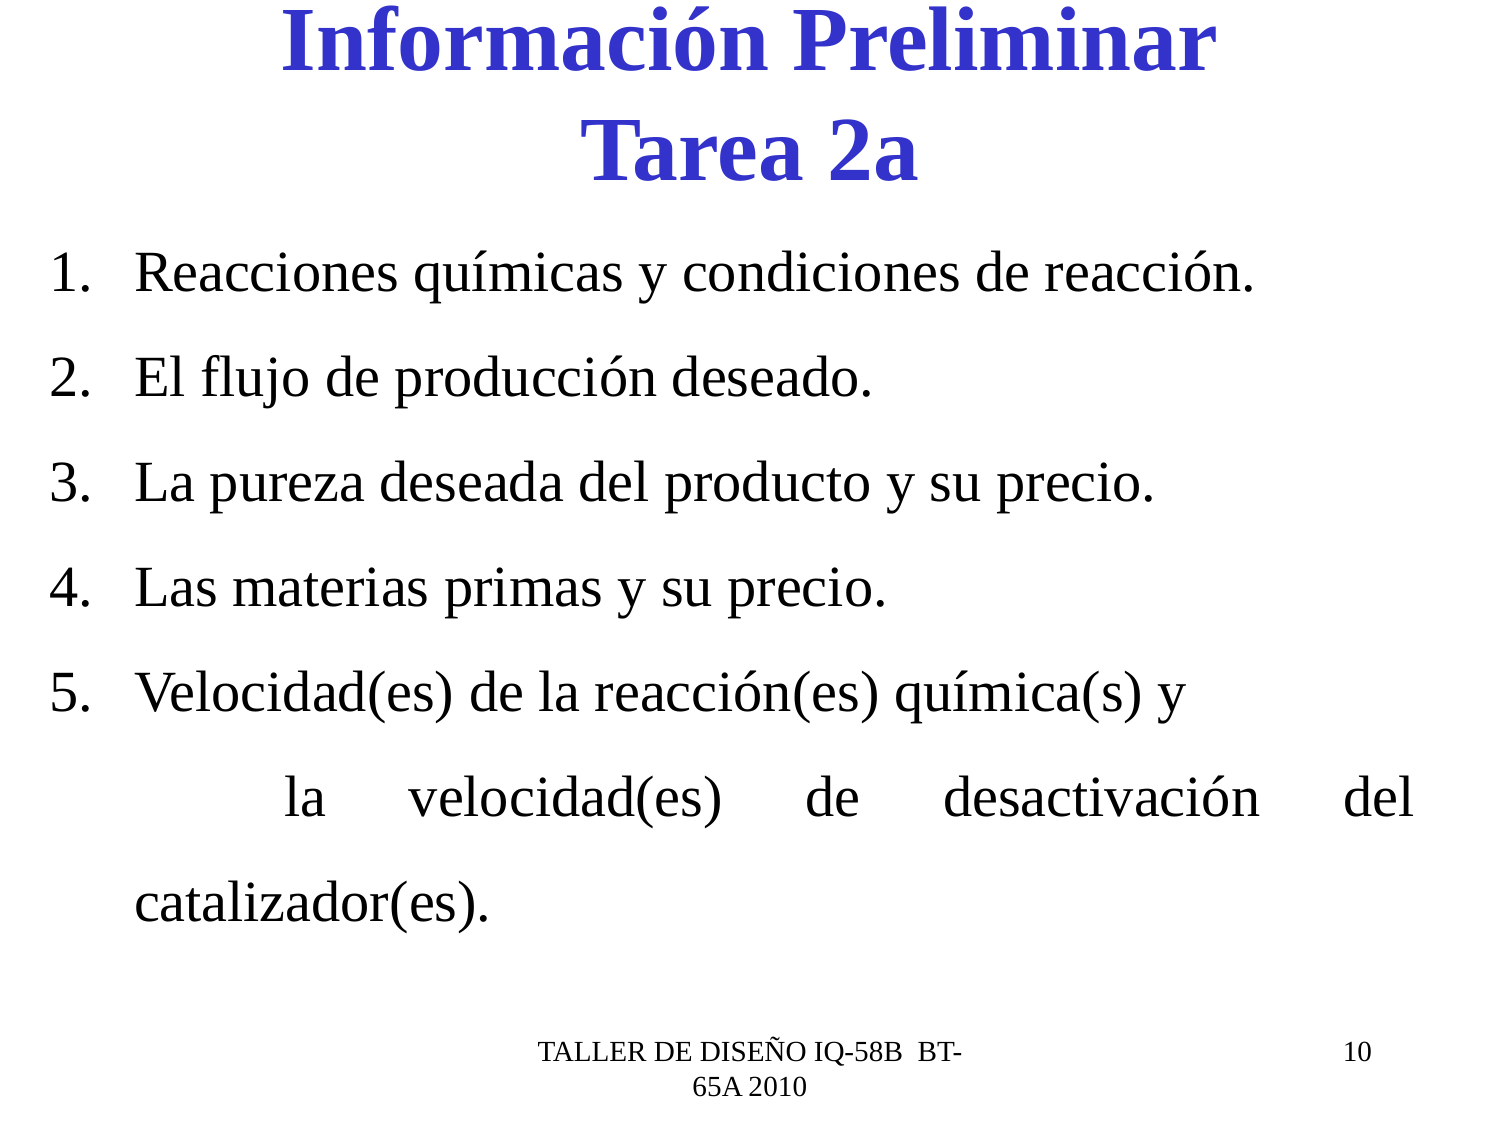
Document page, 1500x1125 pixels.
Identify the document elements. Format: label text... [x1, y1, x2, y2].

footer TALLER DE DISEÑO IQ-58B BT-65A 2010 [512, 1024, 988, 1101]
slide_number 10 [1074, 1024, 1388, 1101]
title Información Preliminar Tarea 2a [112, 49, 1388, 190]
text_box Reacciones químicas y condiciones de reacción. El flujo de producción deseado. La pureza deseada del producto y su precio. Las materias primas y su precio. Velocidad(es) de la reacción(es) química(s) y la velocidad(es) de desactivación del catalizador(es). [35, 190, 1430, 940]
